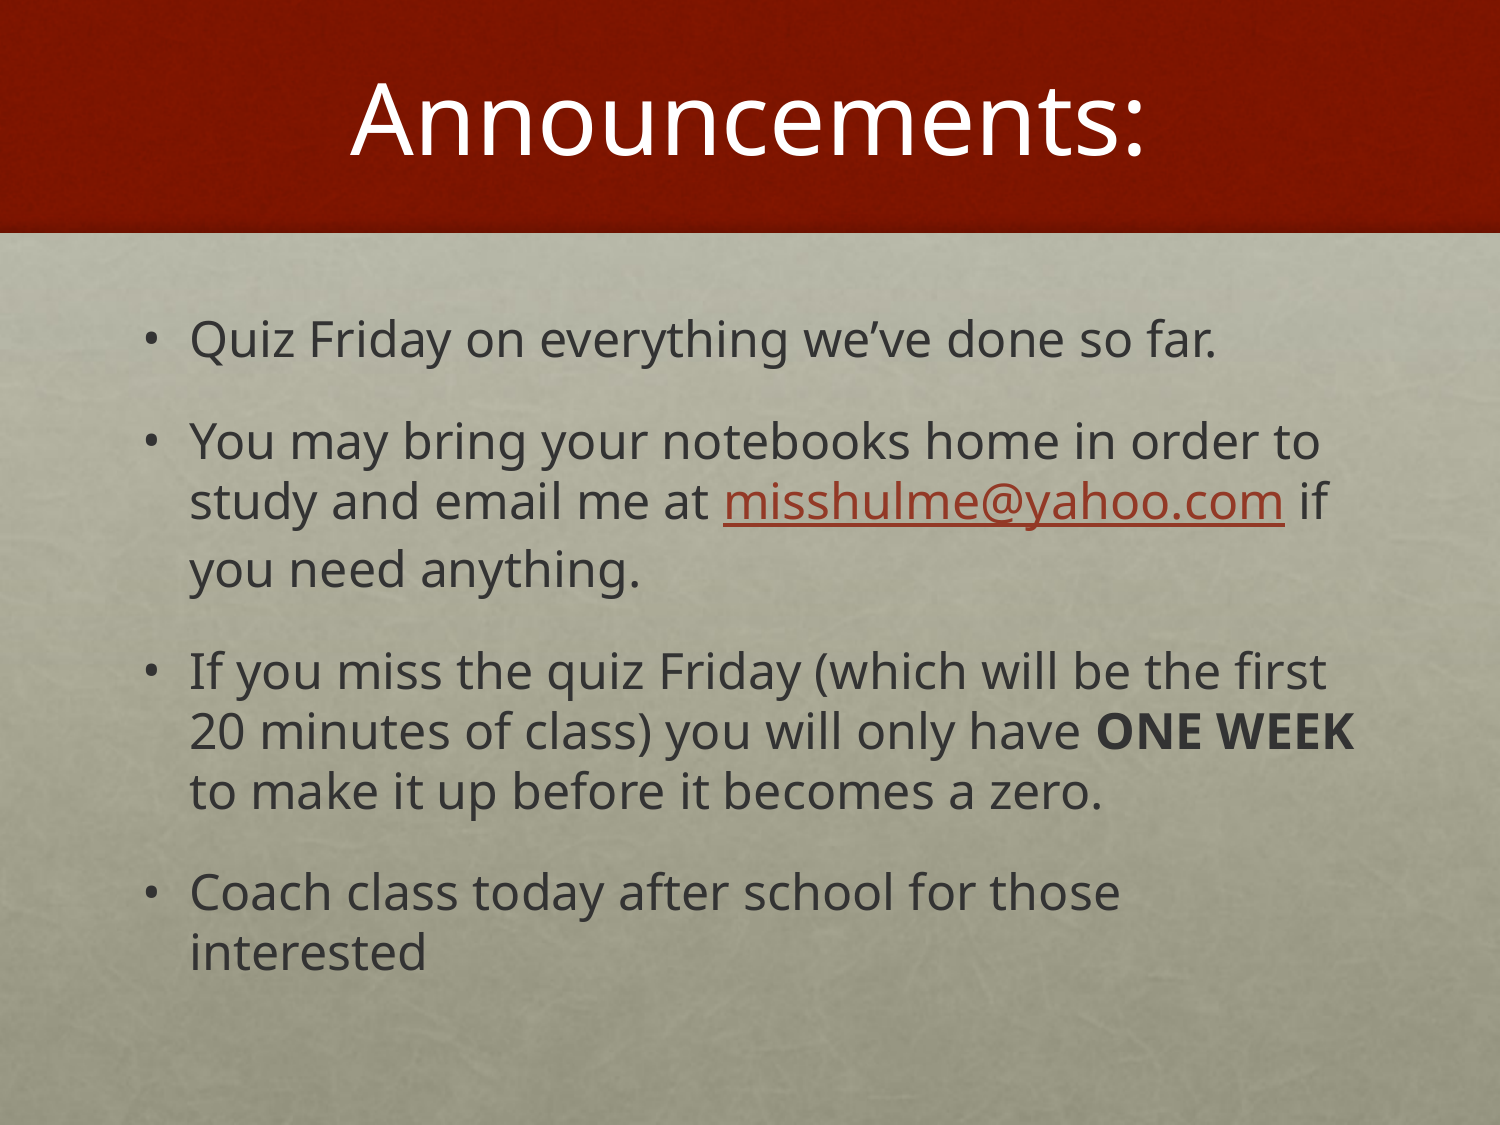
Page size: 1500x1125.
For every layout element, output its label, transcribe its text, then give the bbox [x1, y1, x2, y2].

list Quiz Friday on everything we’ve done so far. You may bring your notebooks home in order to study and email me at misshulme@yahoo.com if you need anything. If you miss the quiz Friday (which will be the first 20 minutes of class) you will only have ONE WEEK to make it up before it becomes a zero. Coach class today after school for those interested [127, 299, 1372, 1005]
picture [0, 214, 1500, 1125]
title Announcements: [127, 10, 1372, 221]
